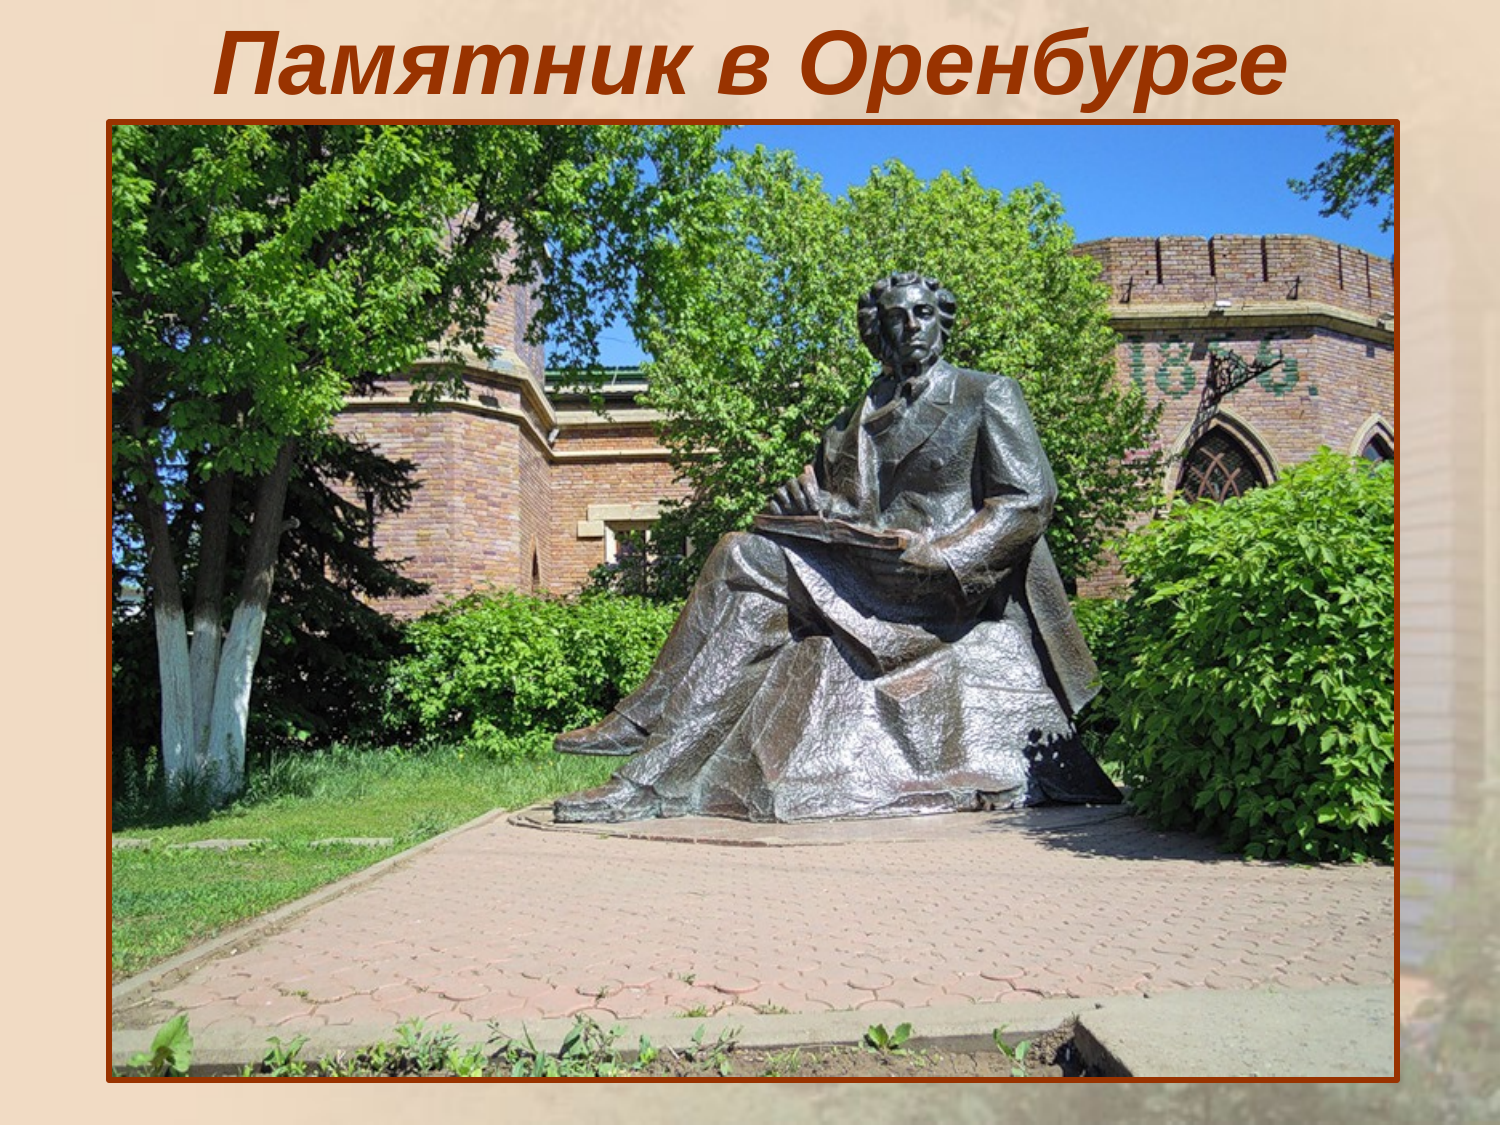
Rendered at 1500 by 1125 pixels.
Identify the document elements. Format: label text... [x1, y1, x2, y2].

picture [0, 0, 1500, 1125]
title Памятник в Оренбурге [76, 0, 1427, 117]
